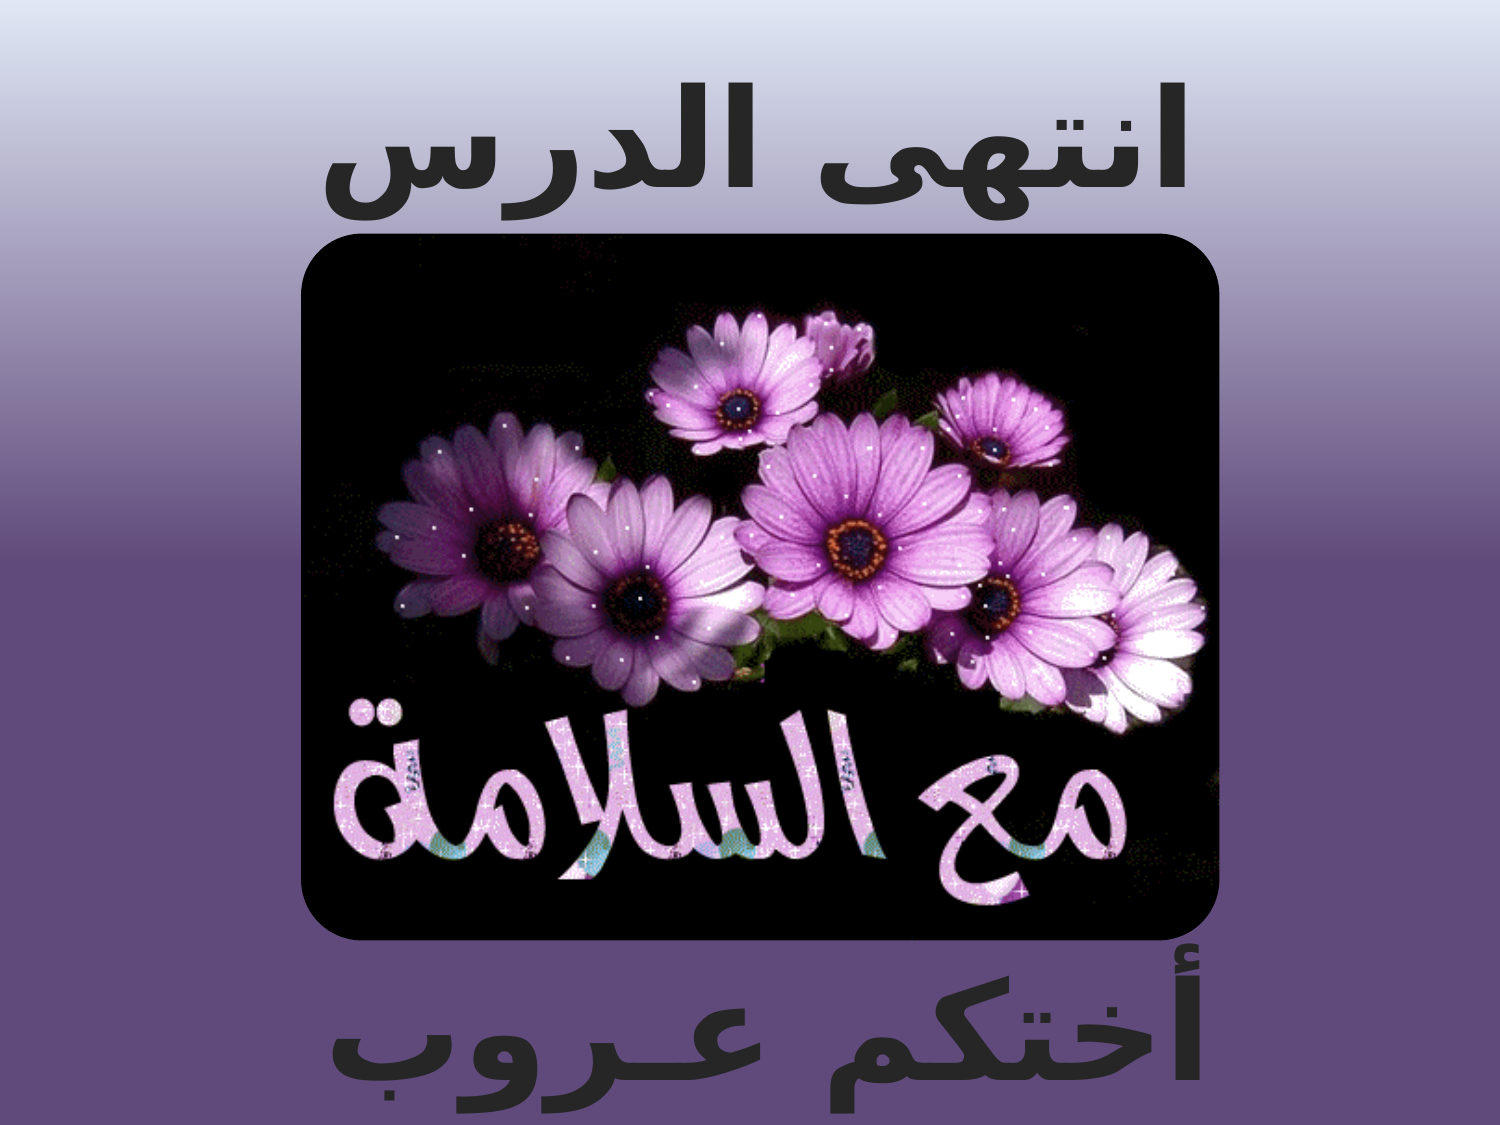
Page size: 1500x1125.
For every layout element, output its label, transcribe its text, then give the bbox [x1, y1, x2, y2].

text_box انتهى الدرس [302, 42, 1213, 223]
picture [300, 233, 1220, 941]
text_box أختكم عـروب [309, 935, 1228, 1116]
